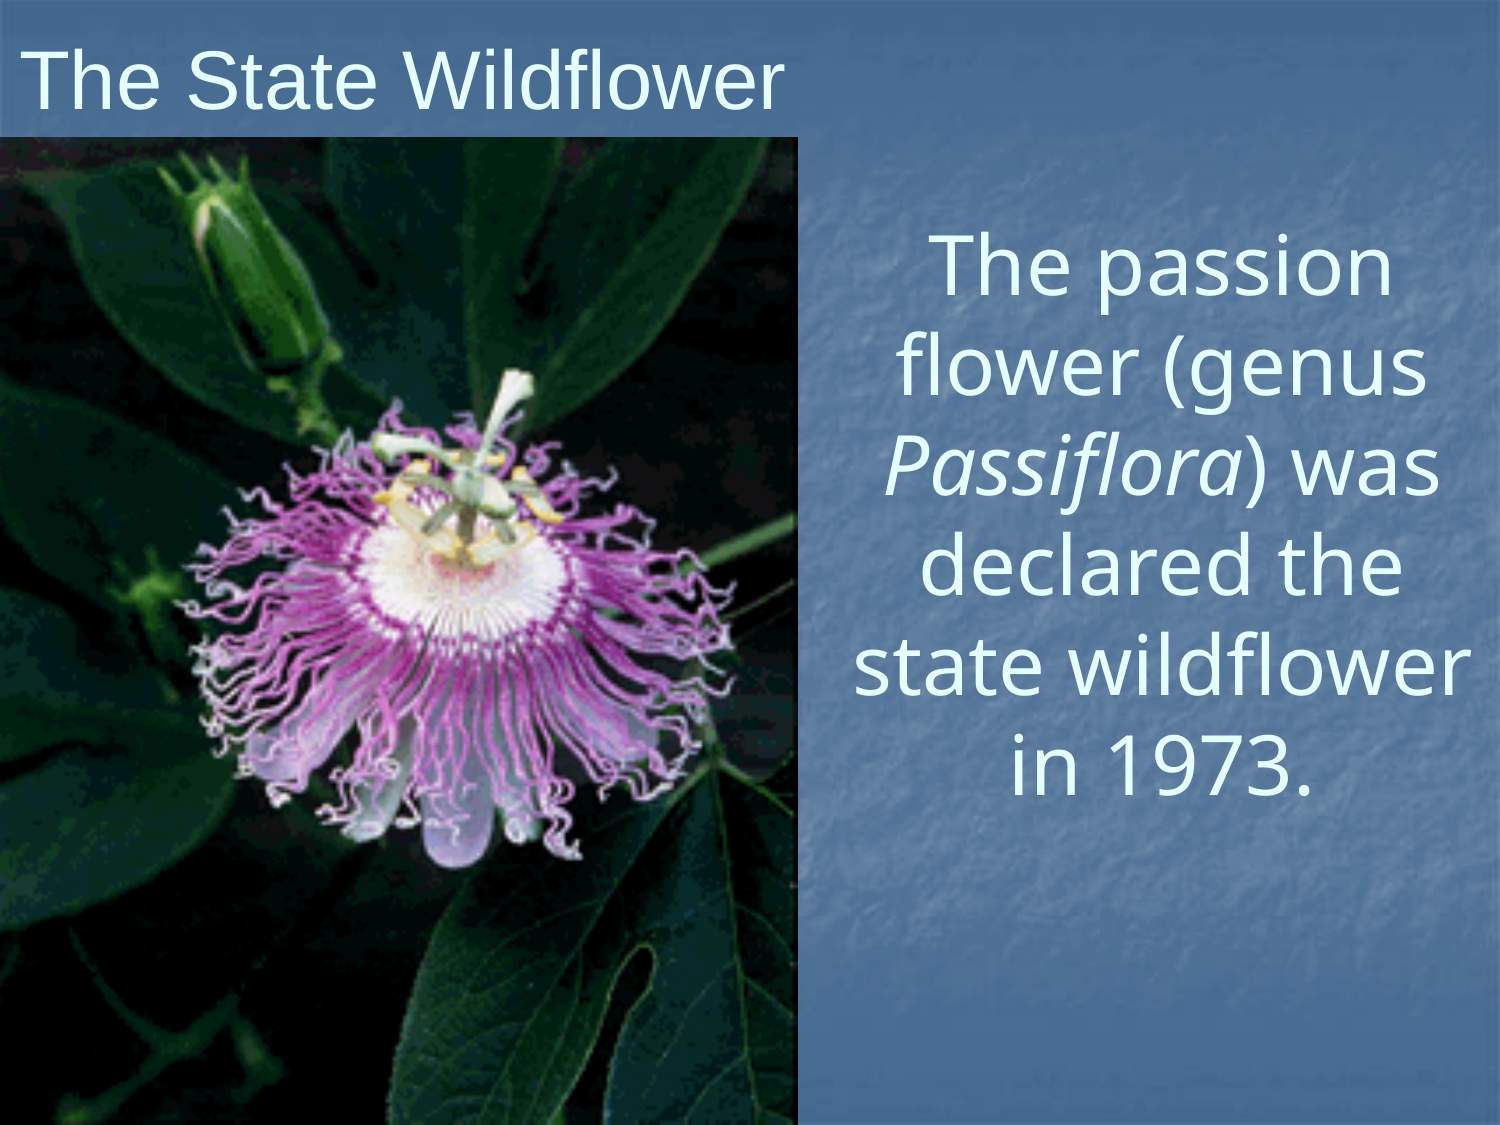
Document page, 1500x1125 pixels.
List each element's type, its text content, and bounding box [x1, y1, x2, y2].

picture [0, 137, 799, 1125]
title The passion flower (genus Passiflora) was declared the state wildflower in 1973. [824, 0, 1500, 1125]
text_box The State Wildflower [4, 18, 803, 134]
